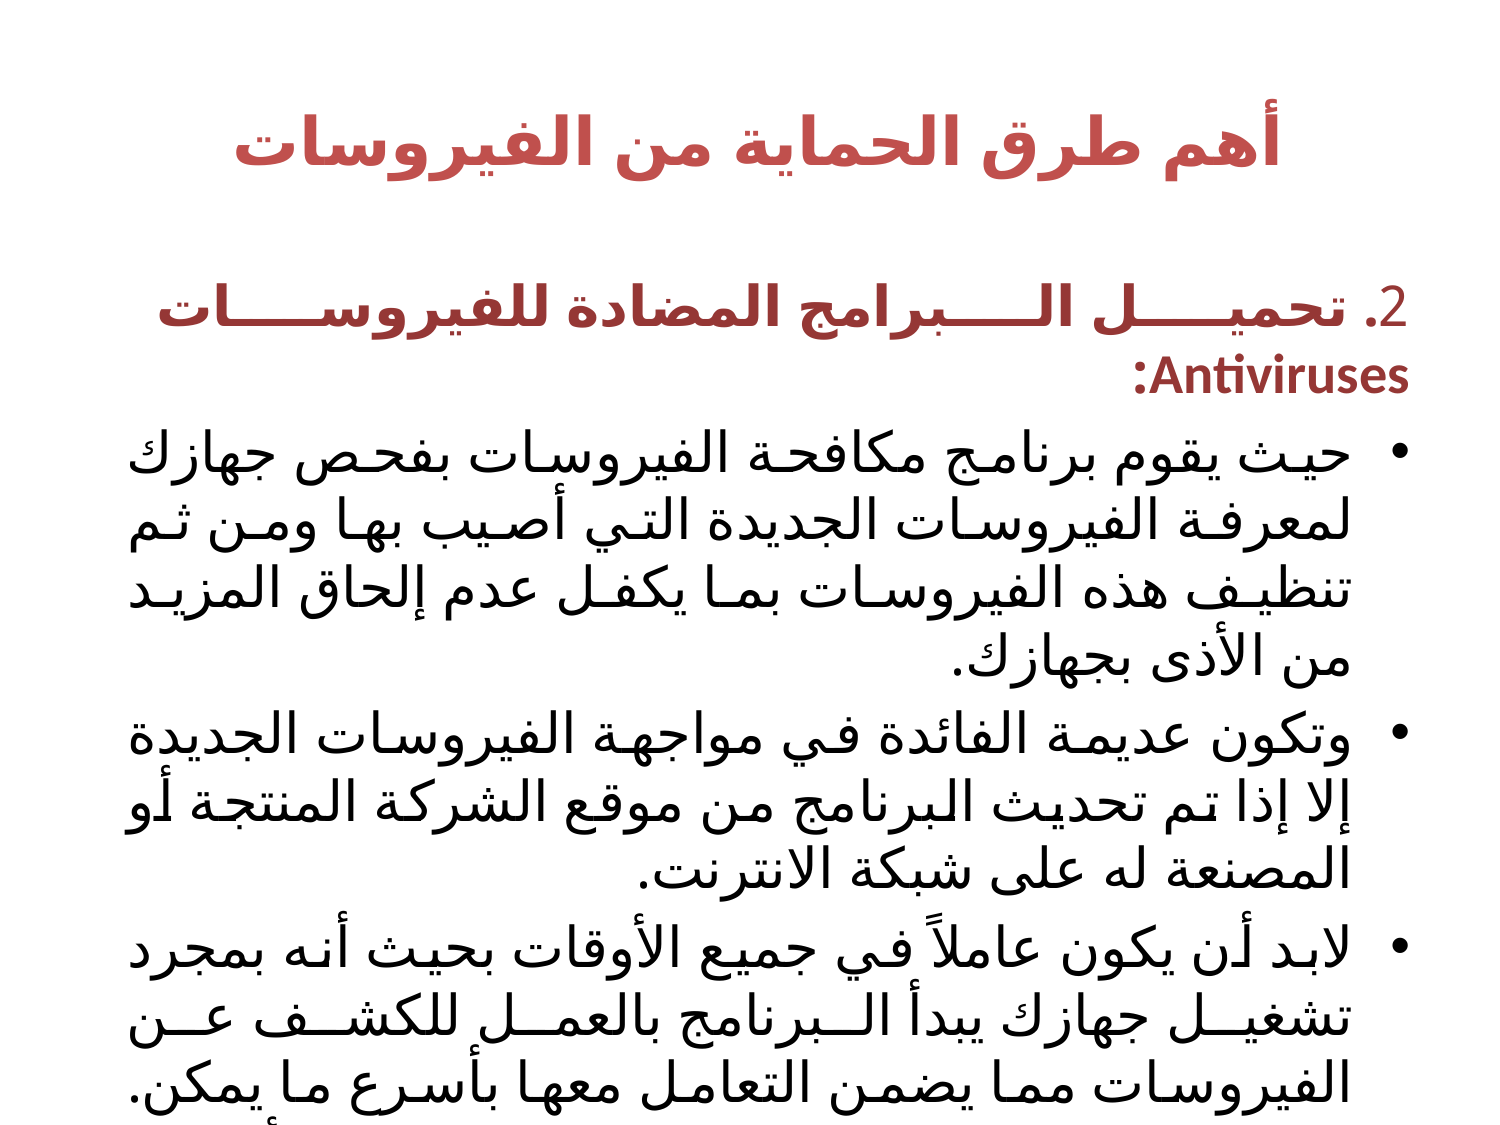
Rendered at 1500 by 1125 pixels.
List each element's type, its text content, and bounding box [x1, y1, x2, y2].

list 2. تحميل البرامج المضادة للفيروسات Antiviruses: حيث يقوم برنامج مكافحة الفيروسات بفحص جهازك لمعرفة الفيروسات الجديدة التي أصيب بها ومن ثم تنظيف هذه الفيروسات بما يكفل عدم إلحاق المزيد من الأذى بجهازك. وتكون عديمة الفائدة في مواجهة الفيروسات الجديدة إلا إذا تم تحديث البرنامج من موقع الشركة المنتجة أو المصنعة له على شبكة الانترنت. لابد أن يكون عاملاً في جميع الأوقات بحيث أنه بمجرد تشغيل جهازك يبدأ البرنامج بالعمل للكشف عن الفيروسات مما يضمن التعامل معها بأسرع ما يمكن. كما يقوم بالكشف عن الفيروسات في الأقراص المدخلة في جهازك والبريد الإلكتروني الذي تستلمه والبرامج التي تقوم بتحميلها في جهازك من الإنترنت. [112, 262, 1425, 1071]
title أهم طرق الحماية من الفيروسات [75, 45, 1425, 233]
